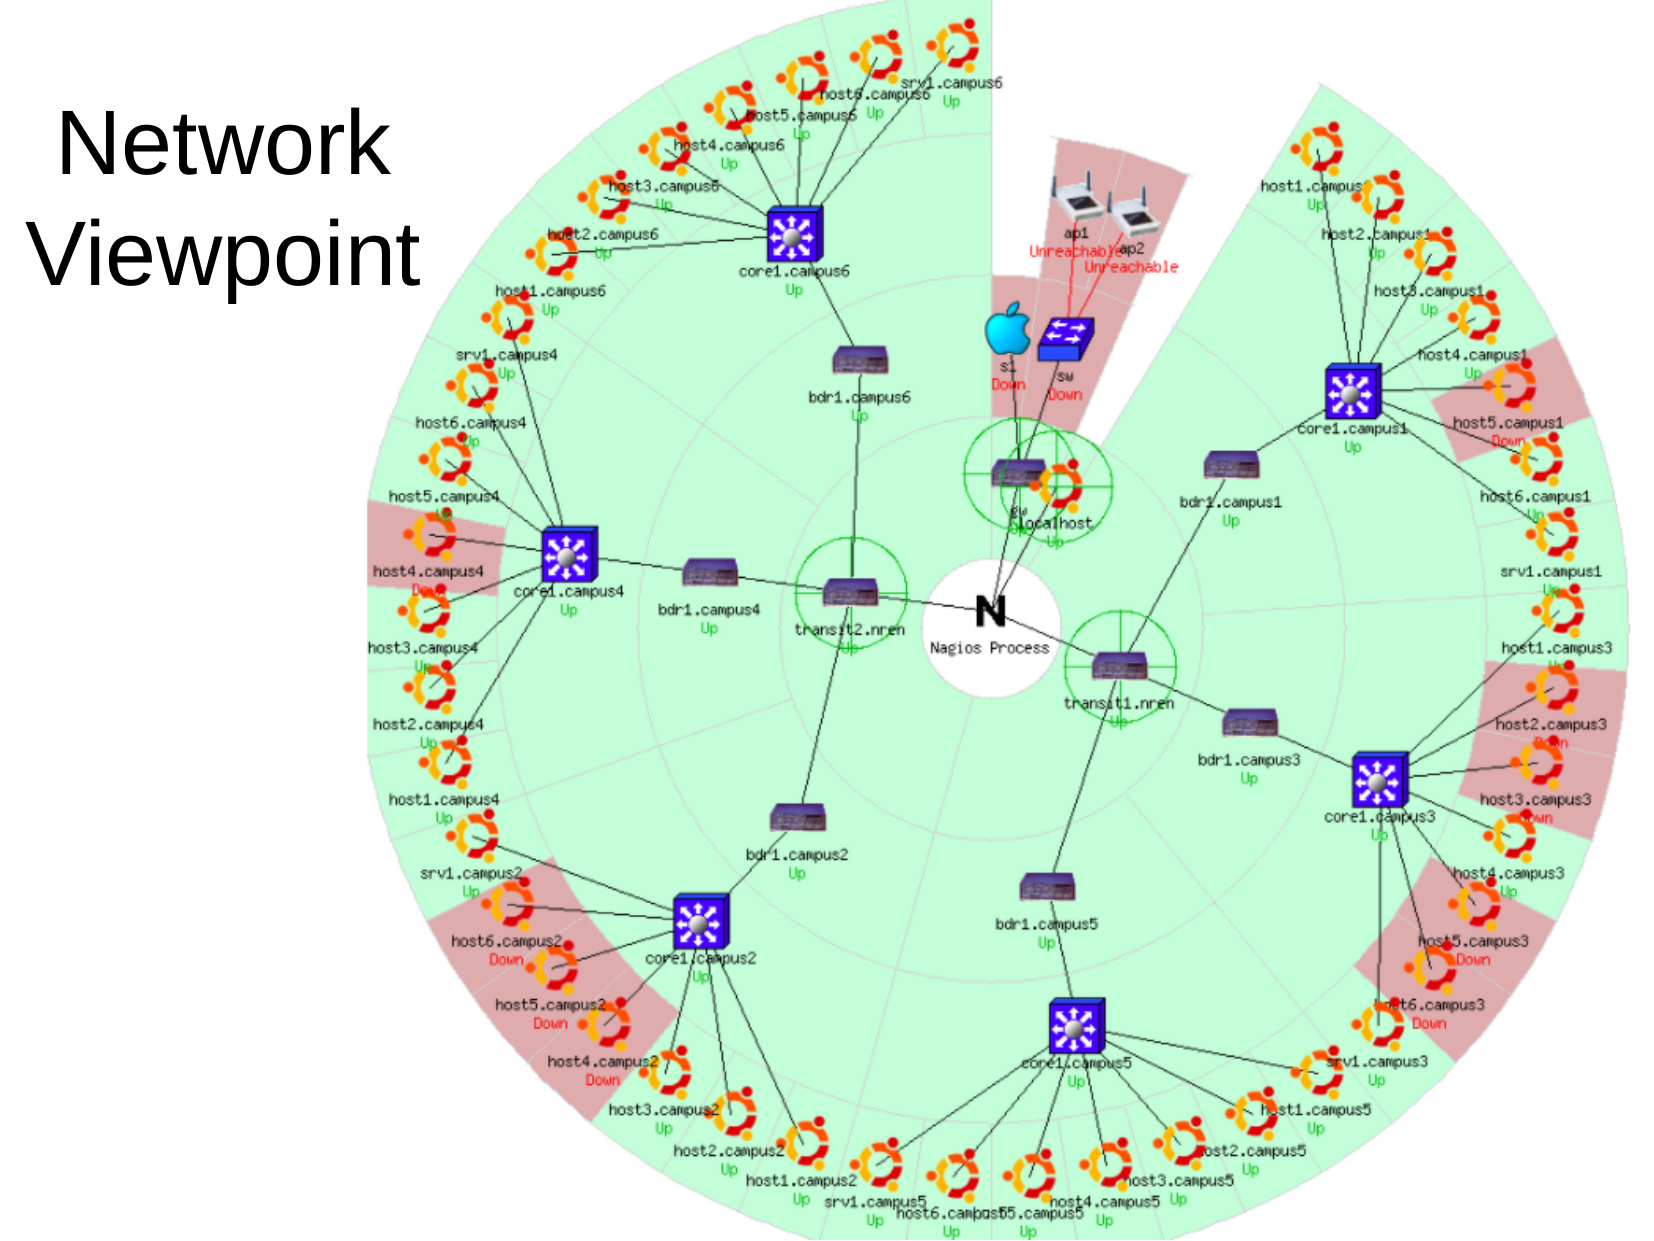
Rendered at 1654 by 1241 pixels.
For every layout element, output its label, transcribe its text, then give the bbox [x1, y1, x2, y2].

text_box Network Viewpoint [0, 0, 345, 387]
picture [346, 0, 1651, 1241]
